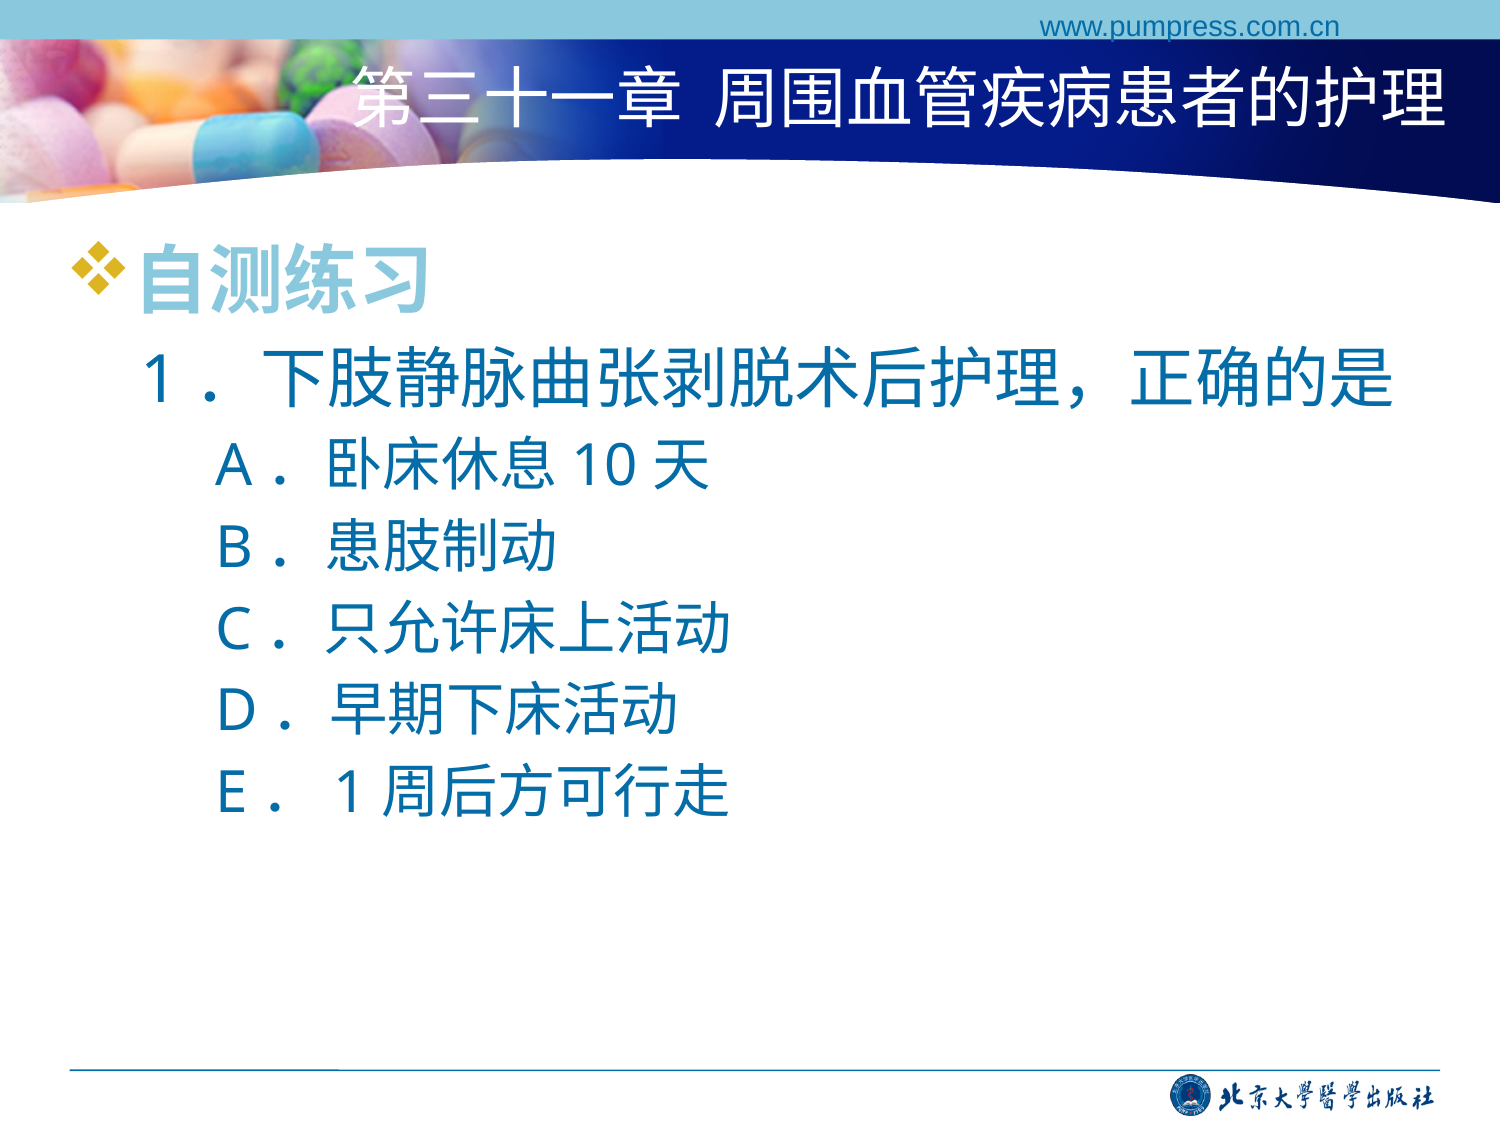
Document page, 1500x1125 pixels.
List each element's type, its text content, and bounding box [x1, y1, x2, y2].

slide_number www.pumpress.com.cn [1025, 0, 1463, 38]
picture [1170, 1074, 1436, 1118]
title 第三十一章 周围血管疾病患者的护理 [137, 49, 1463, 143]
picture [0, 40, 1500, 203]
list 自测练习 1．下肢静脉曲张剥脱术后护理，正确的是 A．卧床休息10天 B．患肢制动 C．只允许床上活动 D．早期下床活动 E．1周后方可行走 [49, 224, 1463, 1026]
